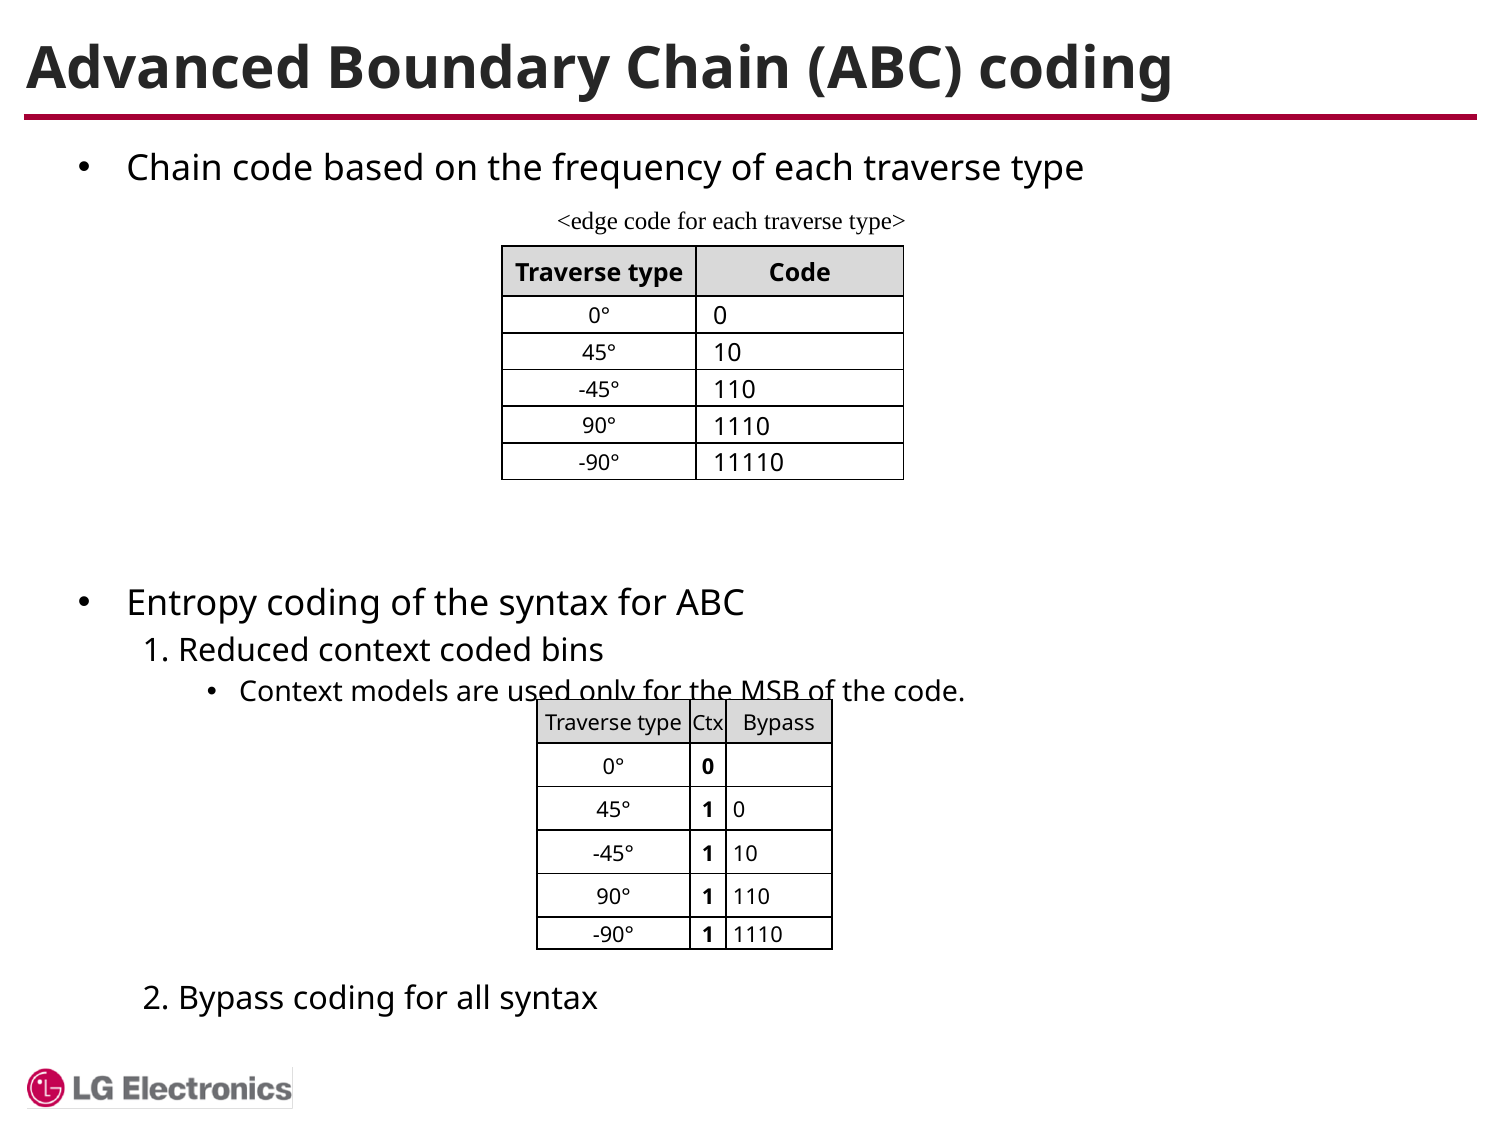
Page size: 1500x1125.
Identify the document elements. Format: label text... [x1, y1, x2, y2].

table_cell -45° [503, 370, 695, 405]
table_cell 1 [691, 787, 725, 829]
table_header Traverse type [503, 247, 695, 295]
table_header Traverse type [538, 700, 689, 742]
table_cell 11110 [697, 444, 903, 479]
table_cell 1110 [697, 407, 903, 442]
table_cell 90° [503, 407, 695, 442]
table_header Bypass [727, 700, 831, 742]
table_cell 90° [538, 874, 689, 916]
table_cell 1110 [727, 918, 831, 948]
table_cell 110 [697, 370, 903, 405]
table_cell 45° [503, 334, 695, 369]
table_cell 10 [697, 334, 903, 369]
table_cell 1 [691, 831, 725, 873]
table_header Ctx [691, 700, 725, 742]
table_cell 0 [727, 787, 831, 829]
table_cell 1 [691, 918, 725, 948]
table_cell 0° [538, 744, 689, 786]
table_cell -45° [538, 831, 689, 873]
table_header Code [697, 247, 903, 295]
table_cell 0 [691, 744, 725, 786]
table_cell 0° [503, 297, 695, 332]
table_cell 110 [727, 874, 831, 916]
picture [26, 1066, 293, 1109]
table_cell 45° [538, 787, 689, 829]
text_box <edge code for each traverse type> [504, 196, 959, 242]
table_cell [727, 744, 831, 786]
table_cell 0 [697, 297, 903, 332]
list Chain code based on the frequency of each traverse type Entropy coding of the syntax for ABC 1. Reduced context coded bins Context models are used only for the MSB of the code. 2. Bypass coding for all syntax [62, 137, 1425, 1029]
table_cell 10 [727, 831, 831, 873]
table_cell -90° [538, 918, 689, 948]
table_cell -90° [503, 444, 695, 479]
table_cell 1 [691, 874, 725, 916]
title Advanced Boundary Chain (ABC) coding [11, 23, 1465, 108]
